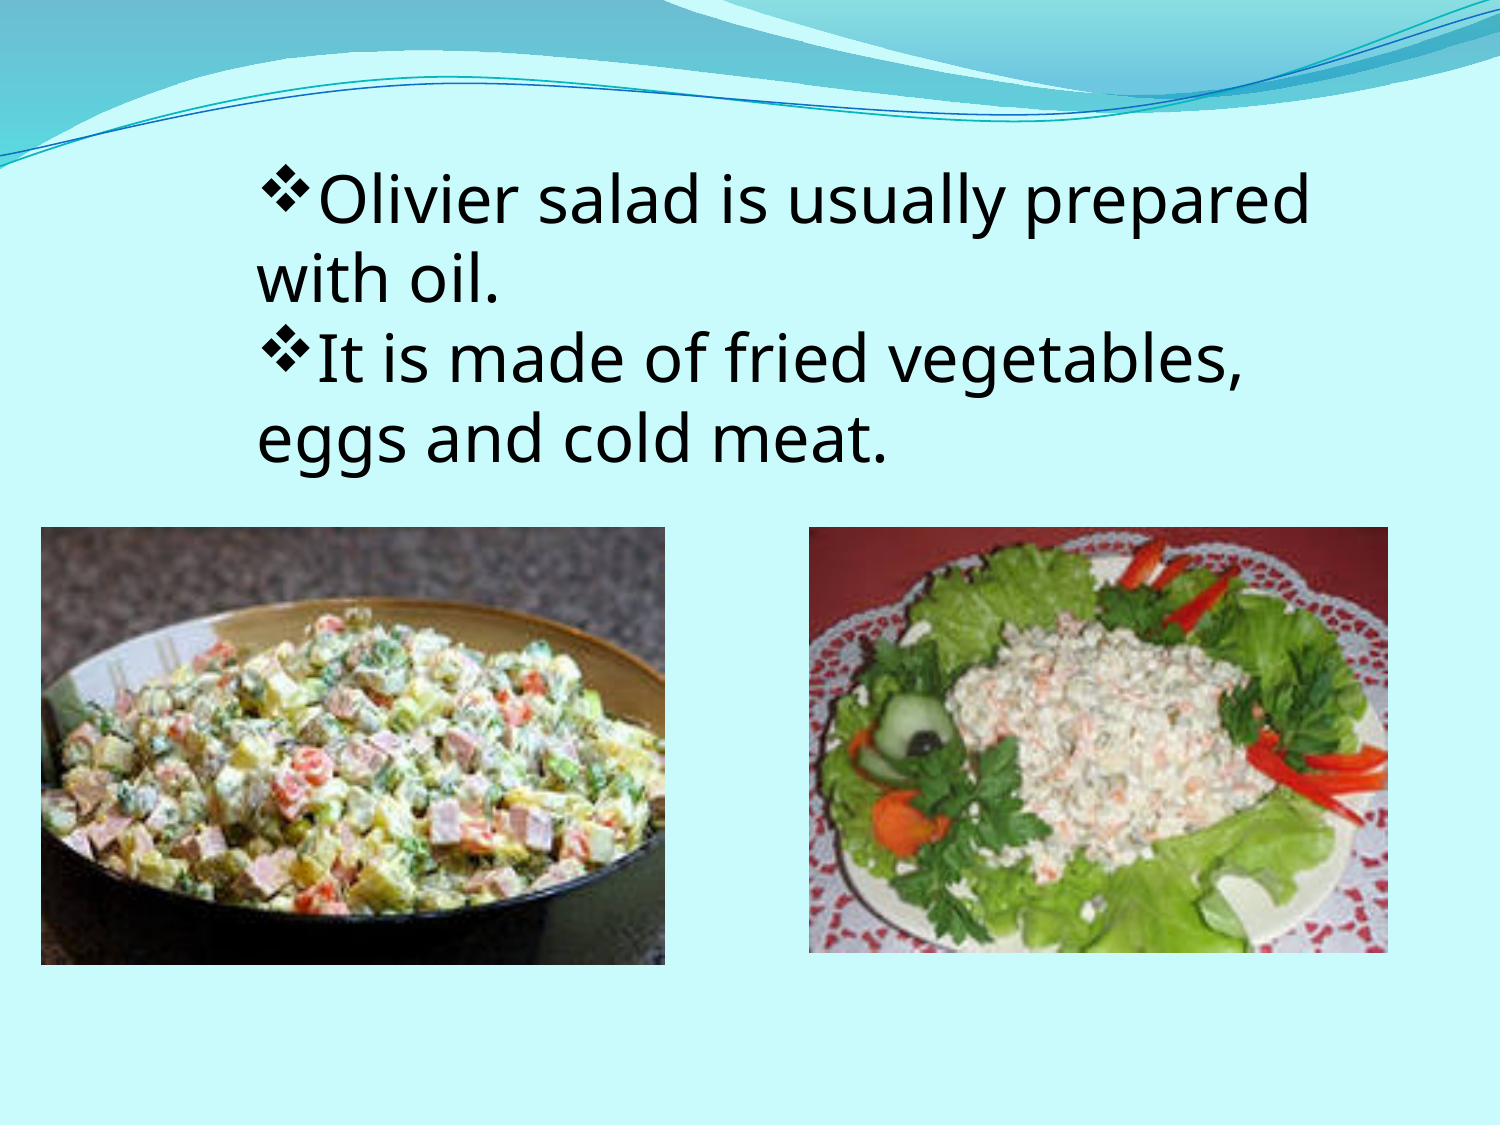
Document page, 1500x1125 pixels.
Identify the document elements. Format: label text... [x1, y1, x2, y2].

picture [40, 526, 665, 965]
text_box Olivier salad is usually prepared with oil. It is made of fried vegetables, eggs and cold meat. [242, 148, 1329, 484]
picture [808, 526, 1389, 953]
